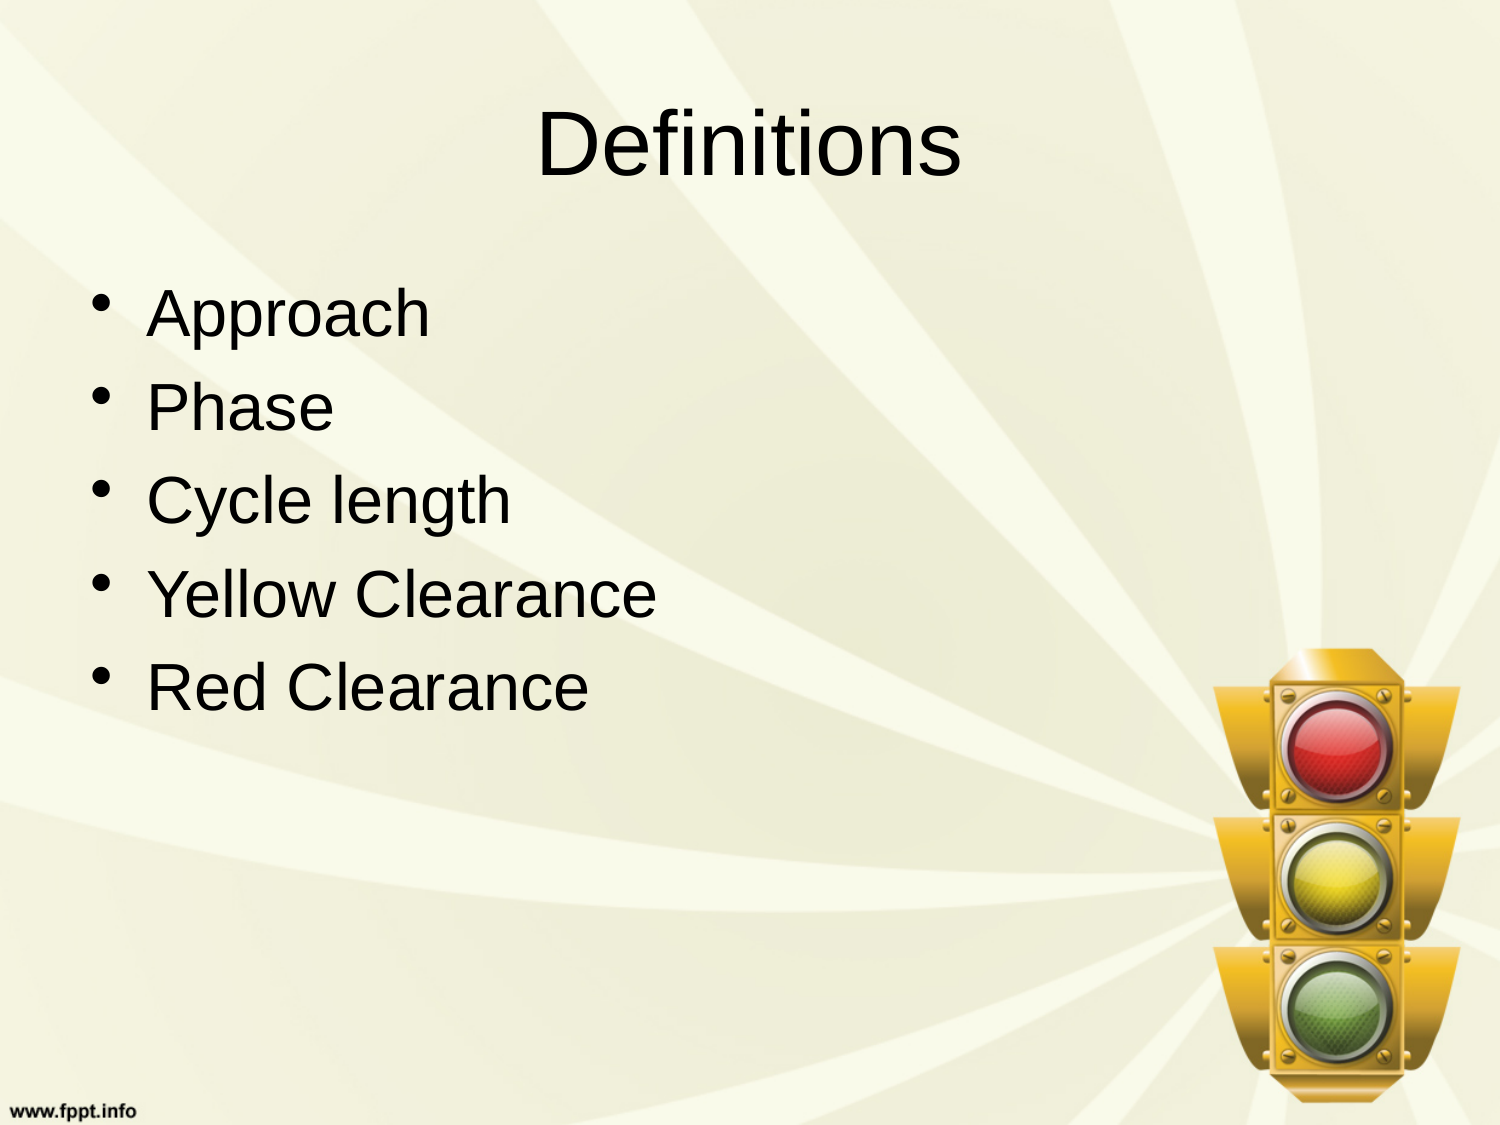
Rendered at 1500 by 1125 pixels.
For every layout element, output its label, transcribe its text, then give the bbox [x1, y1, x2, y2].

picture [0, 0, 1500, 1125]
list Approach Phase Cycle length Yellow Clearance Red Clearance [75, 262, 1425, 1005]
title Definitions [75, 45, 1425, 233]
